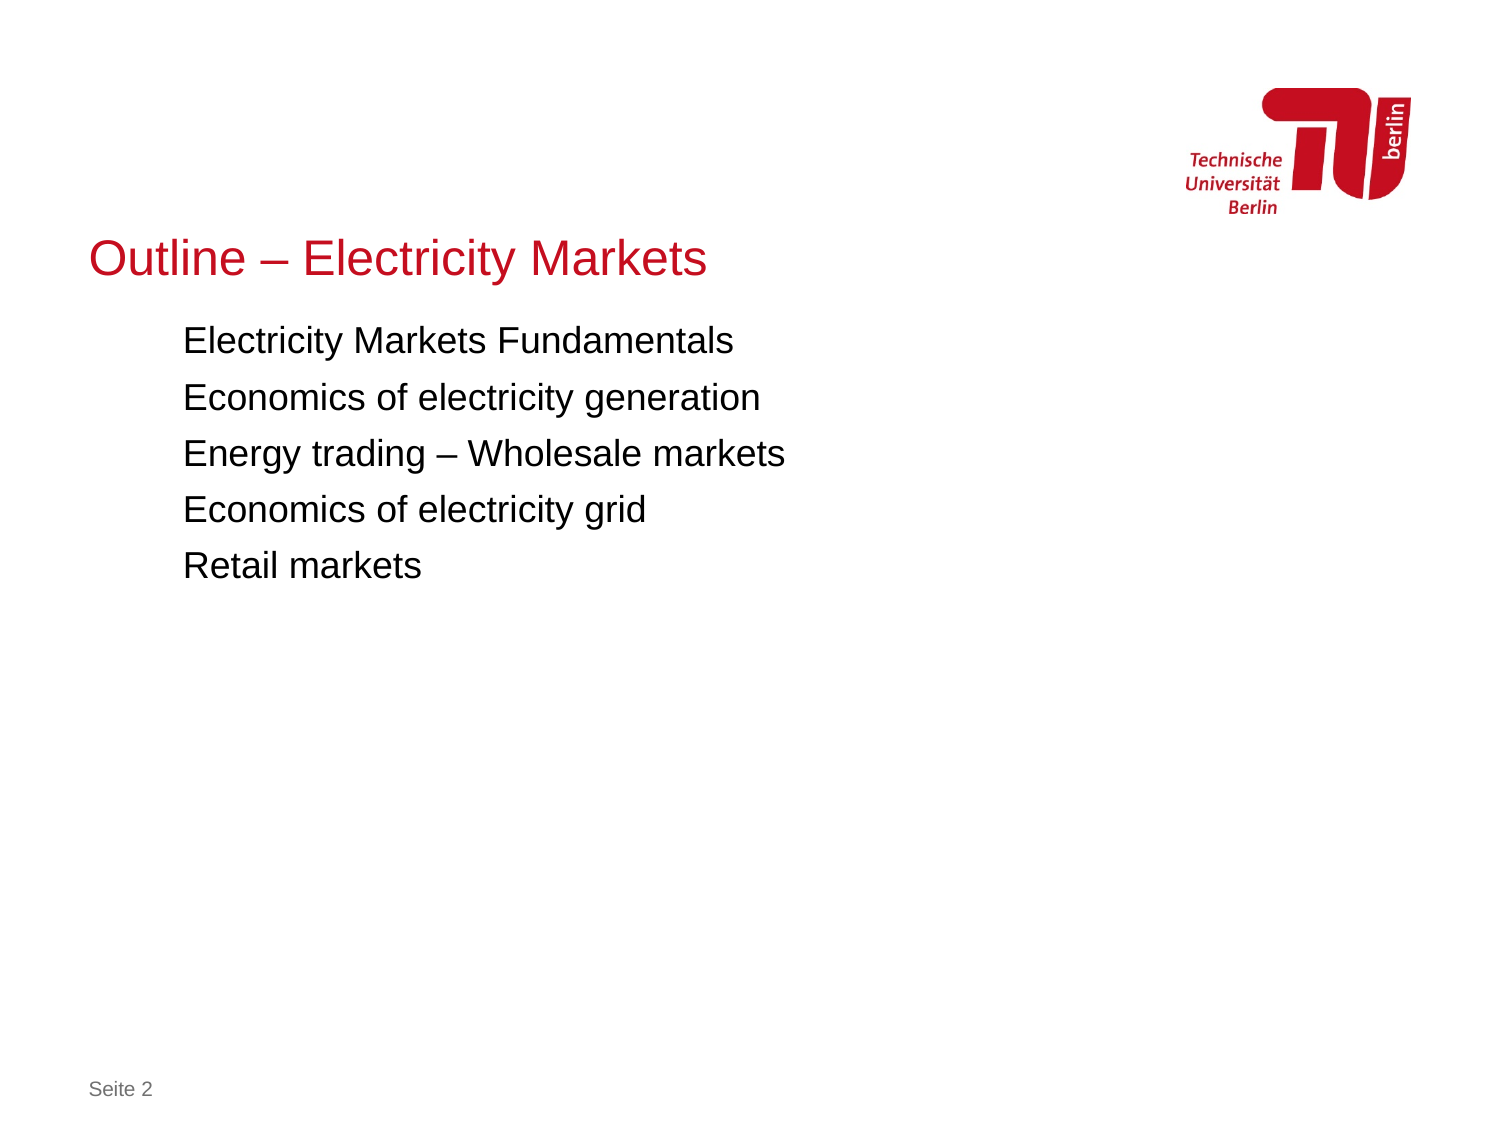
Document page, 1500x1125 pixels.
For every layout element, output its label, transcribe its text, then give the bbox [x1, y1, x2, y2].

picture [1186, 88, 1411, 214]
slide_number Seite 2 [88, 1075, 1176, 1101]
list Electricity Markets Fundamentals Economics of electricity generation Energy trading – Wholesale markets Economics of electricity grid Retail markets [183, 315, 1294, 983]
title Outline – Electricity Markets [88, 226, 1411, 286]
